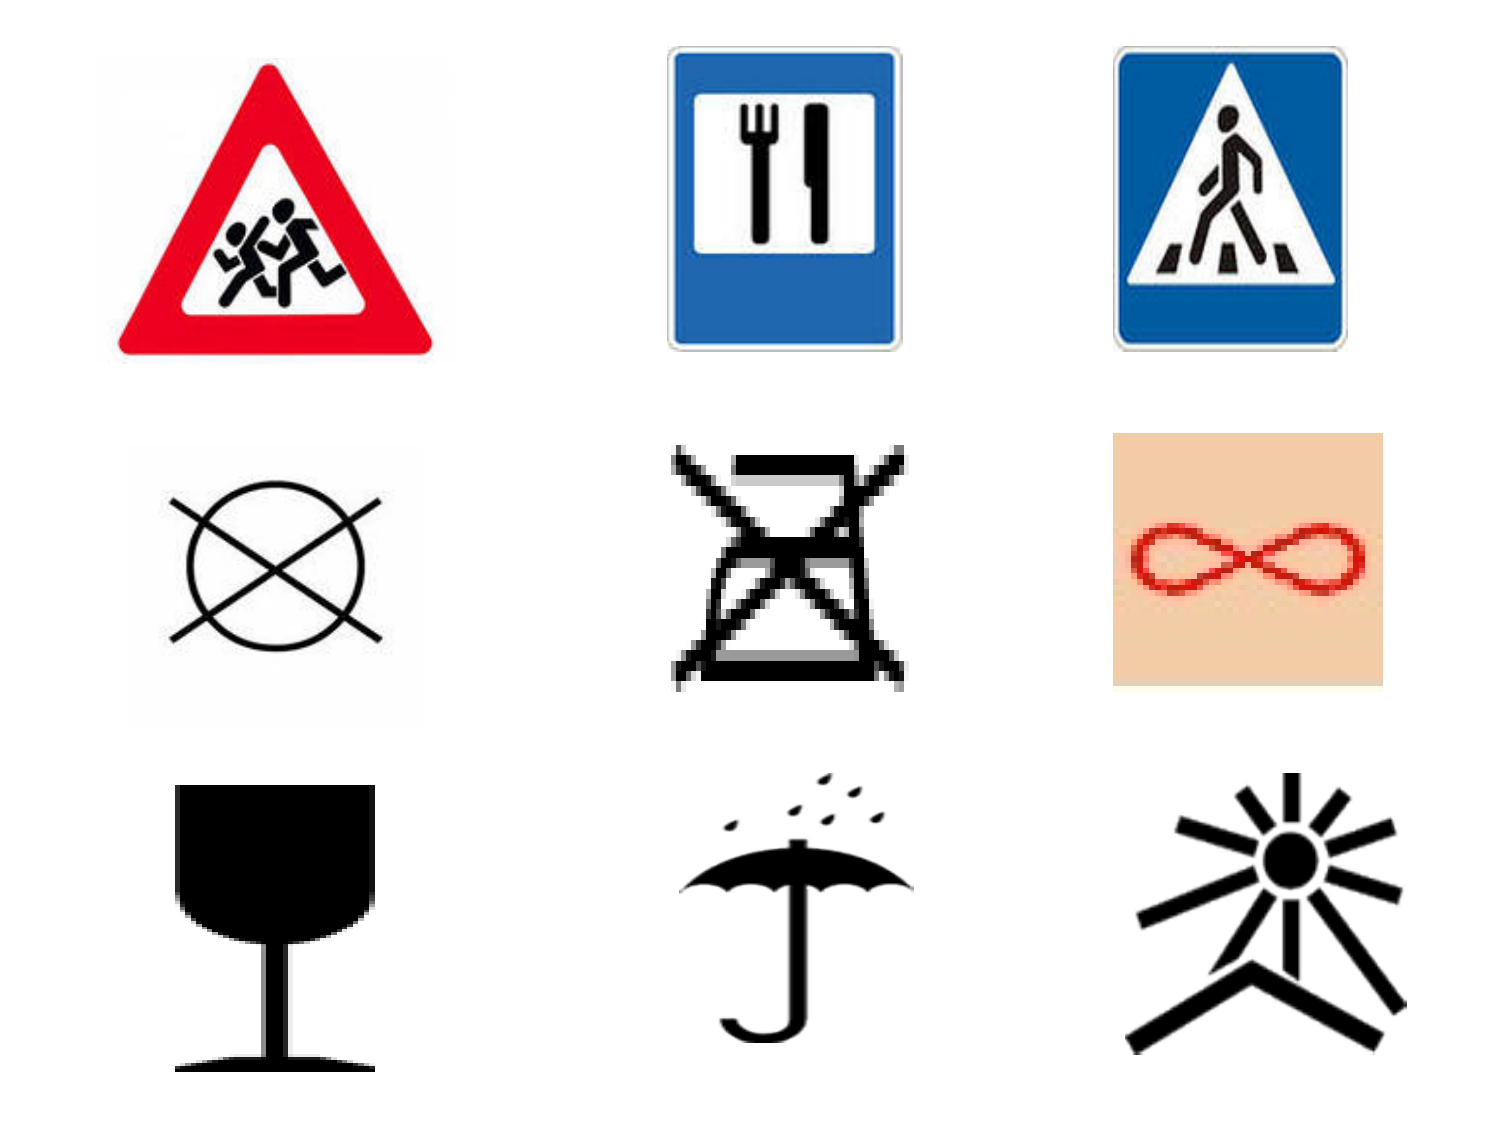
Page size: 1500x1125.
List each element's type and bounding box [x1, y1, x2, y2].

picture [679, 773, 915, 1044]
picture [1112, 433, 1383, 692]
picture [93, 58, 458, 364]
picture [1124, 773, 1407, 1055]
picture [667, 46, 903, 352]
picture [128, 445, 423, 727]
picture [1113, 46, 1348, 352]
picture [175, 784, 376, 1073]
picture [667, 445, 915, 692]
